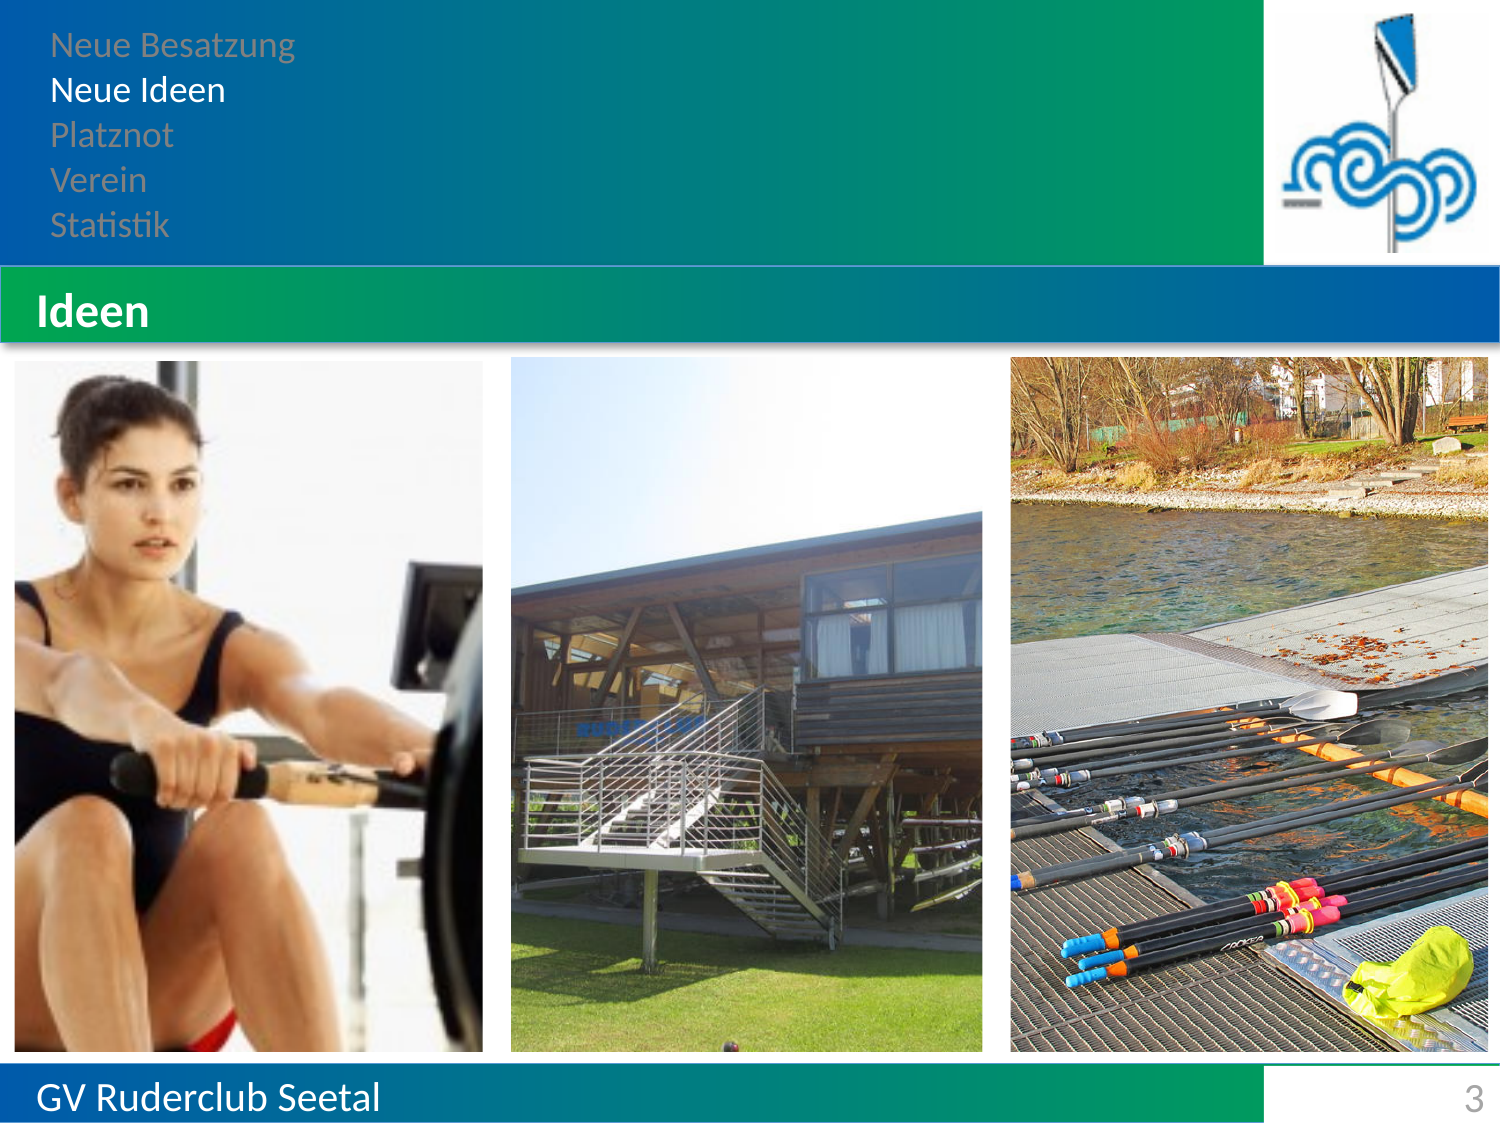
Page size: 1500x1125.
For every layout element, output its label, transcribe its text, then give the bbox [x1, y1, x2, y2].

title Ideen [20, 277, 1489, 346]
text_box Neue Besatzung Neue Ideen Platznot Verein Statistik [35, 12, 354, 252]
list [14, 357, 483, 1052]
footer GV Ruderclub Seetal [20, 1064, 1042, 1124]
picture [511, 357, 983, 1052]
slide_number 3 [1263, 1065, 1500, 1125]
picture [1010, 357, 1489, 1052]
picture [1275, 12, 1489, 253]
